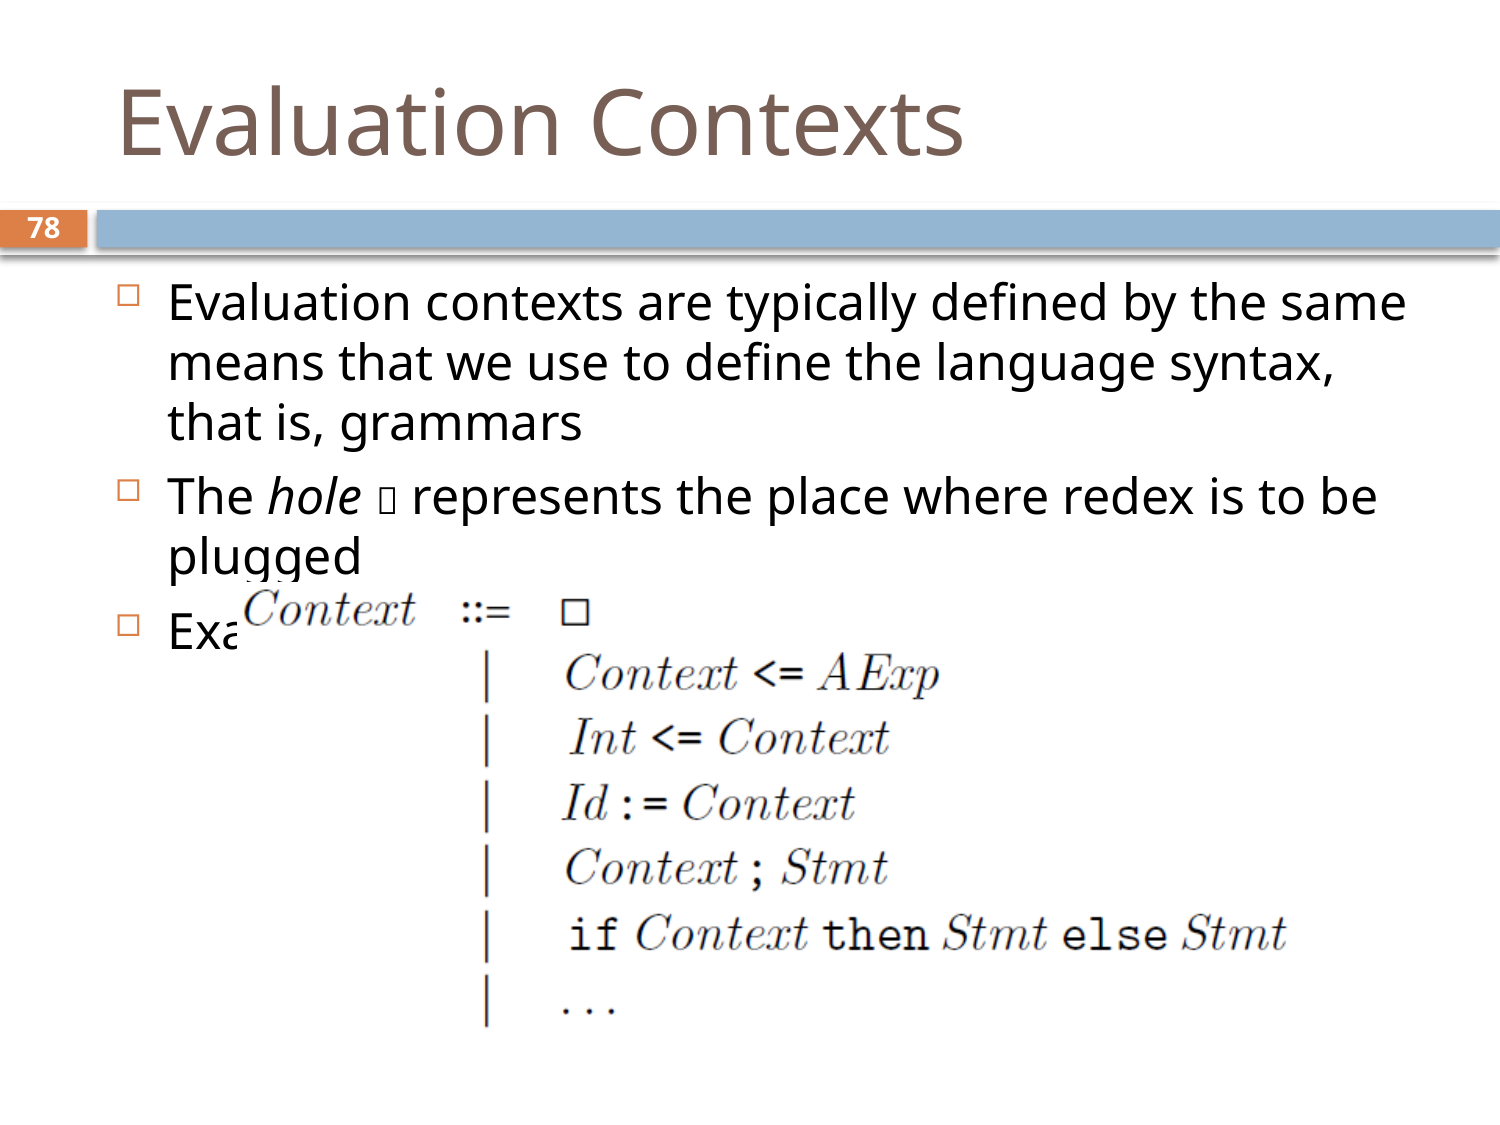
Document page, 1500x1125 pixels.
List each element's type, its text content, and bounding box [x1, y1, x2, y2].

picture [237, 582, 1298, 1038]
title Evaluation Contexts [100, 37, 1438, 200]
list Evaluation contexts are typically defined by the same means that we use to define the language syntax, that is, grammars The hole  represents the place where redex is to be plugged Example: [100, 262, 1438, 1000]
slide_number 78 [0, 208, 88, 249]
